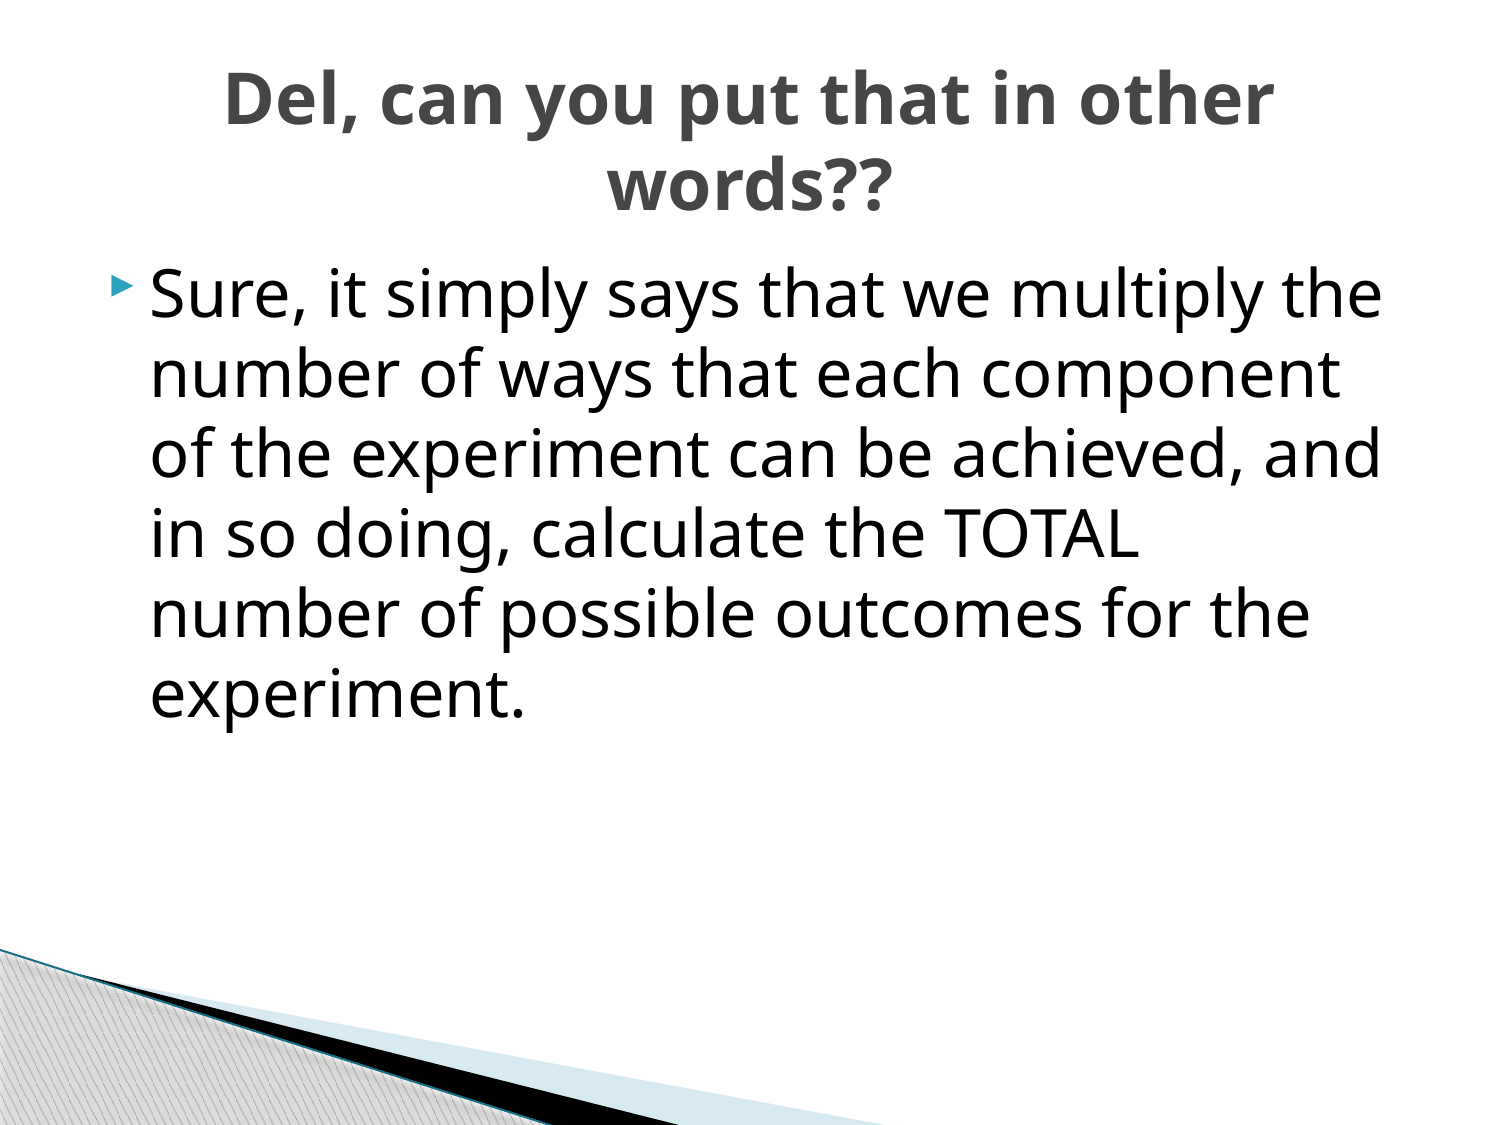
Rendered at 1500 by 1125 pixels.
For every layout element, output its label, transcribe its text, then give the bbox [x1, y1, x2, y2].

title Del, can you put that in other words?? [75, 45, 1425, 233]
list Sure, it simply says that we multiply the number of ways that each component of the experiment can be achieved, and in so doing, calculate the TOTAL number of possible outcomes for the experiment. [75, 243, 1425, 986]
